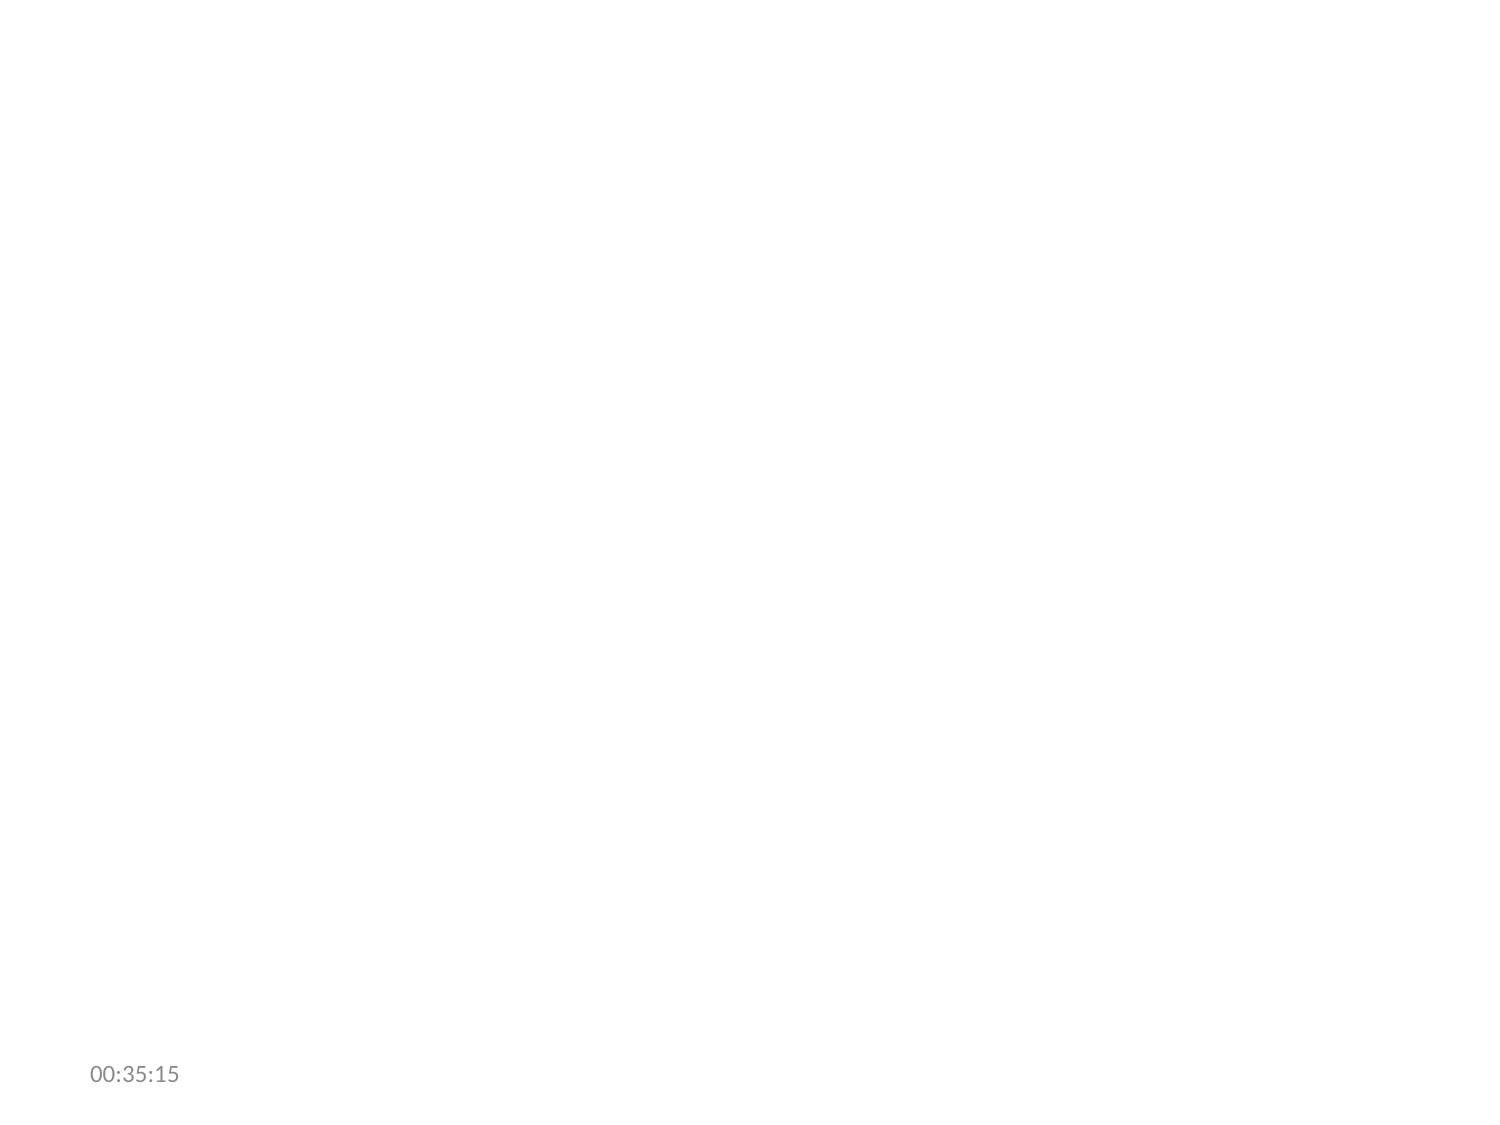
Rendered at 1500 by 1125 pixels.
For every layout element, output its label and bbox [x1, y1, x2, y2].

slide_number [75, 1042, 425, 1103]
